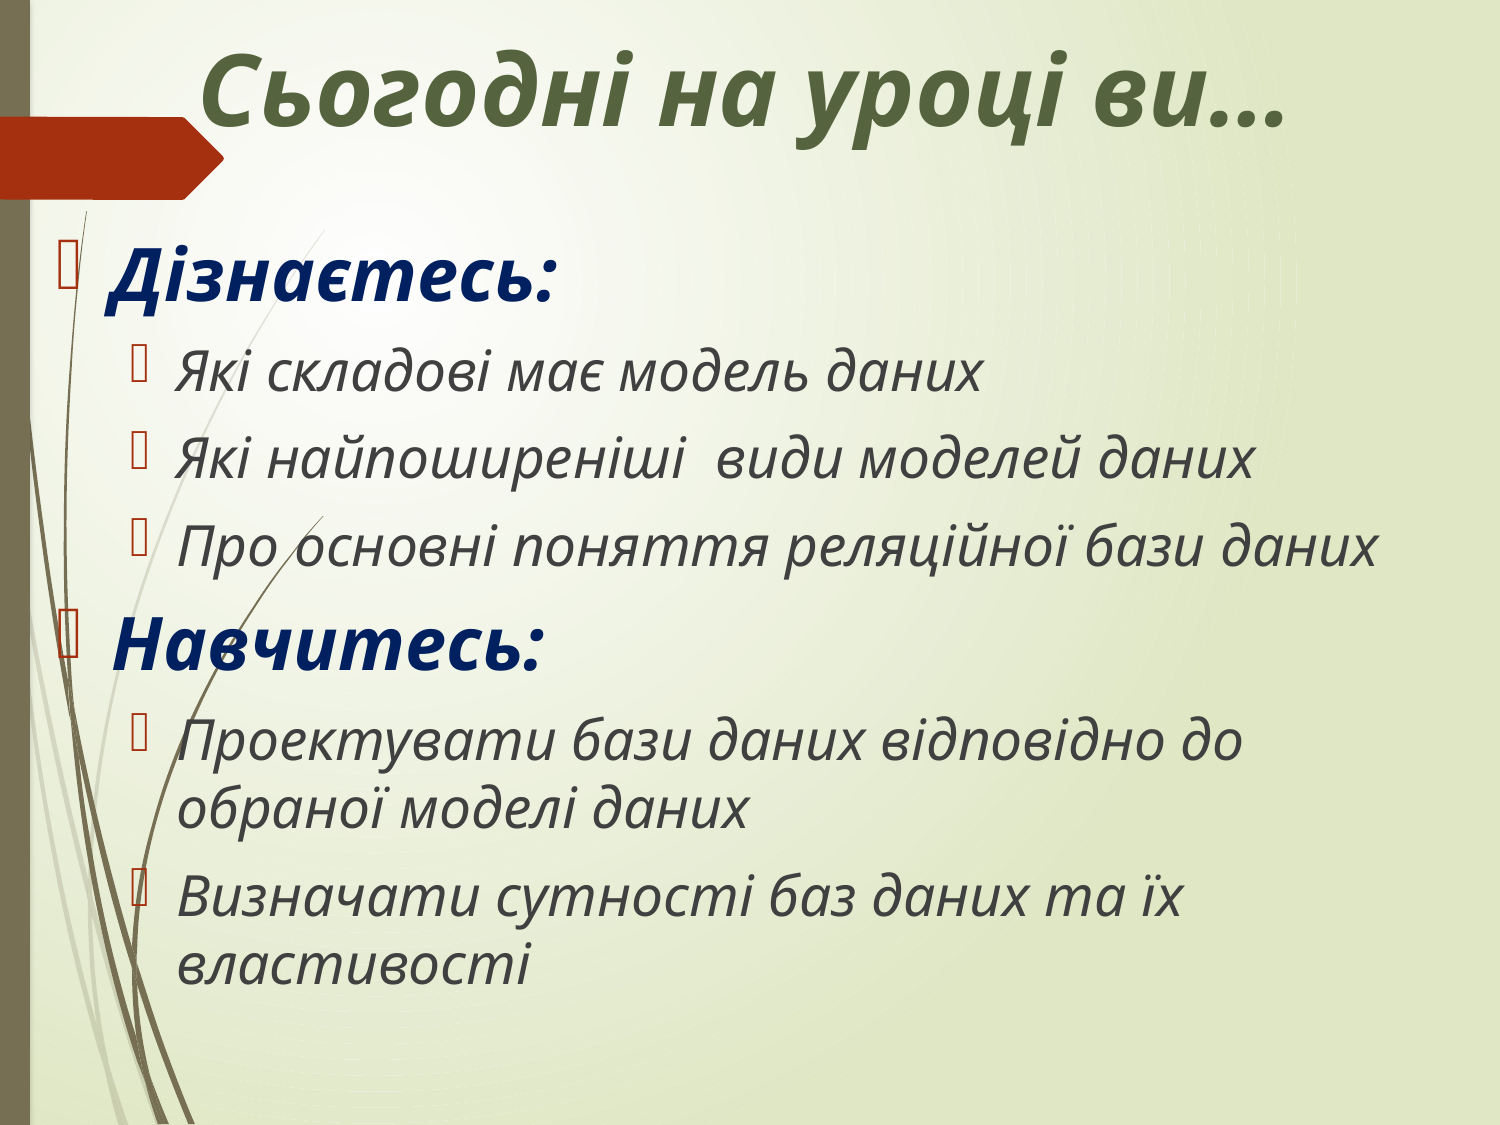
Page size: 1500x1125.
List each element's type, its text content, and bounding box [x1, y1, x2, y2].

list Дізнаєтесь: Які складові має модель даних Які найпоширеніші види моделей даних Про основні поняття реляційної бази даних Навчитесь: Проектувати бази даних відповідно до обраної моделі даних Визначати сутності баз даних та їх властивості [41, 219, 1459, 1005]
title Сьогодні на уроці ви… [183, 19, 1471, 173]
